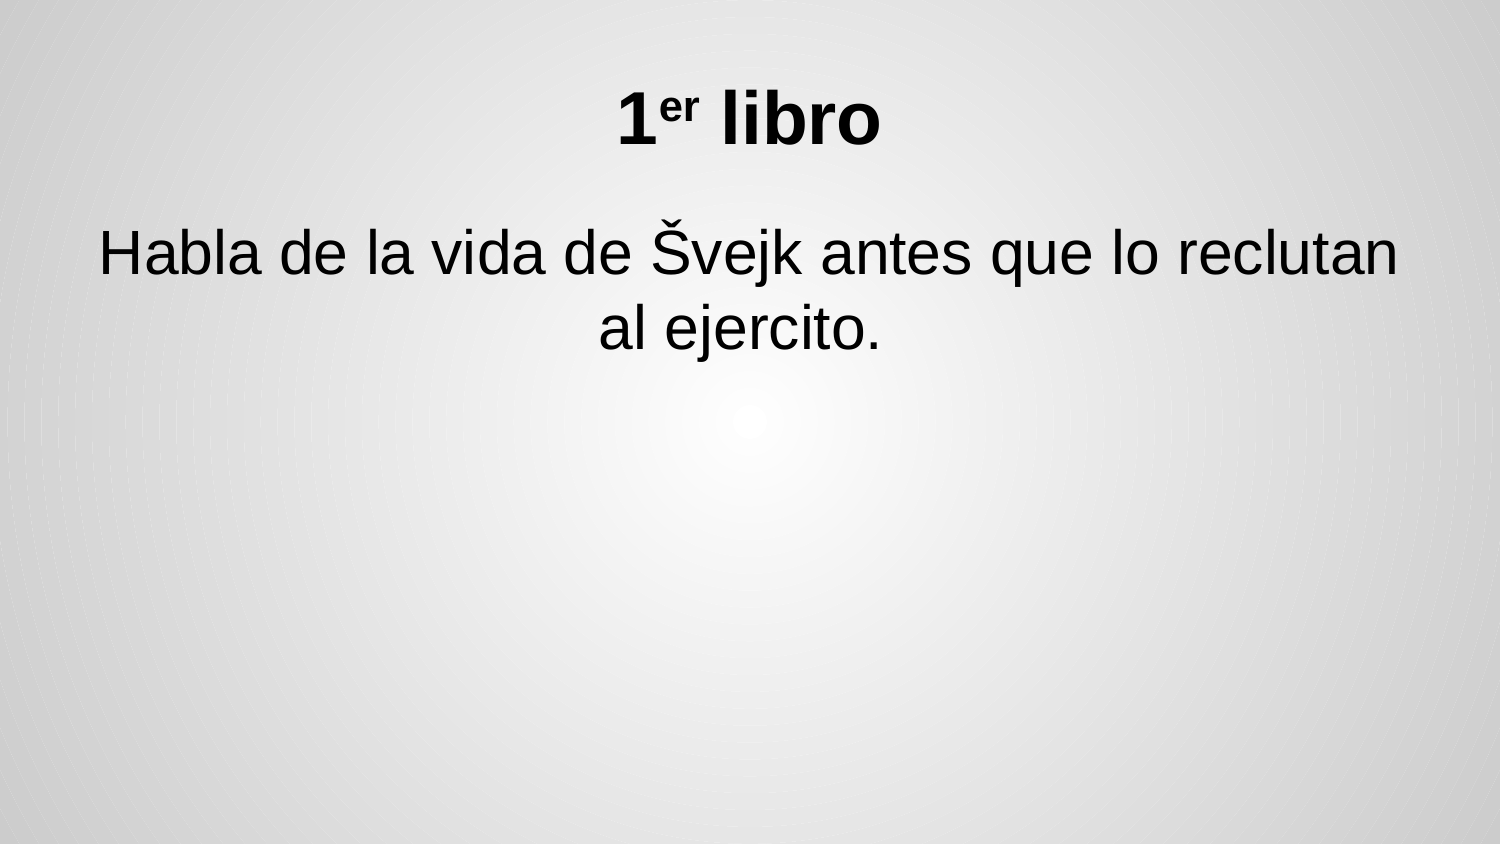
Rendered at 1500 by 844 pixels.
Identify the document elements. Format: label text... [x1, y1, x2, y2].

list Habla de la vida de Švejk antes que lo reclutan al ejercito. [75, 196, 1425, 808]
title 1er libro [75, 33, 1425, 175]
